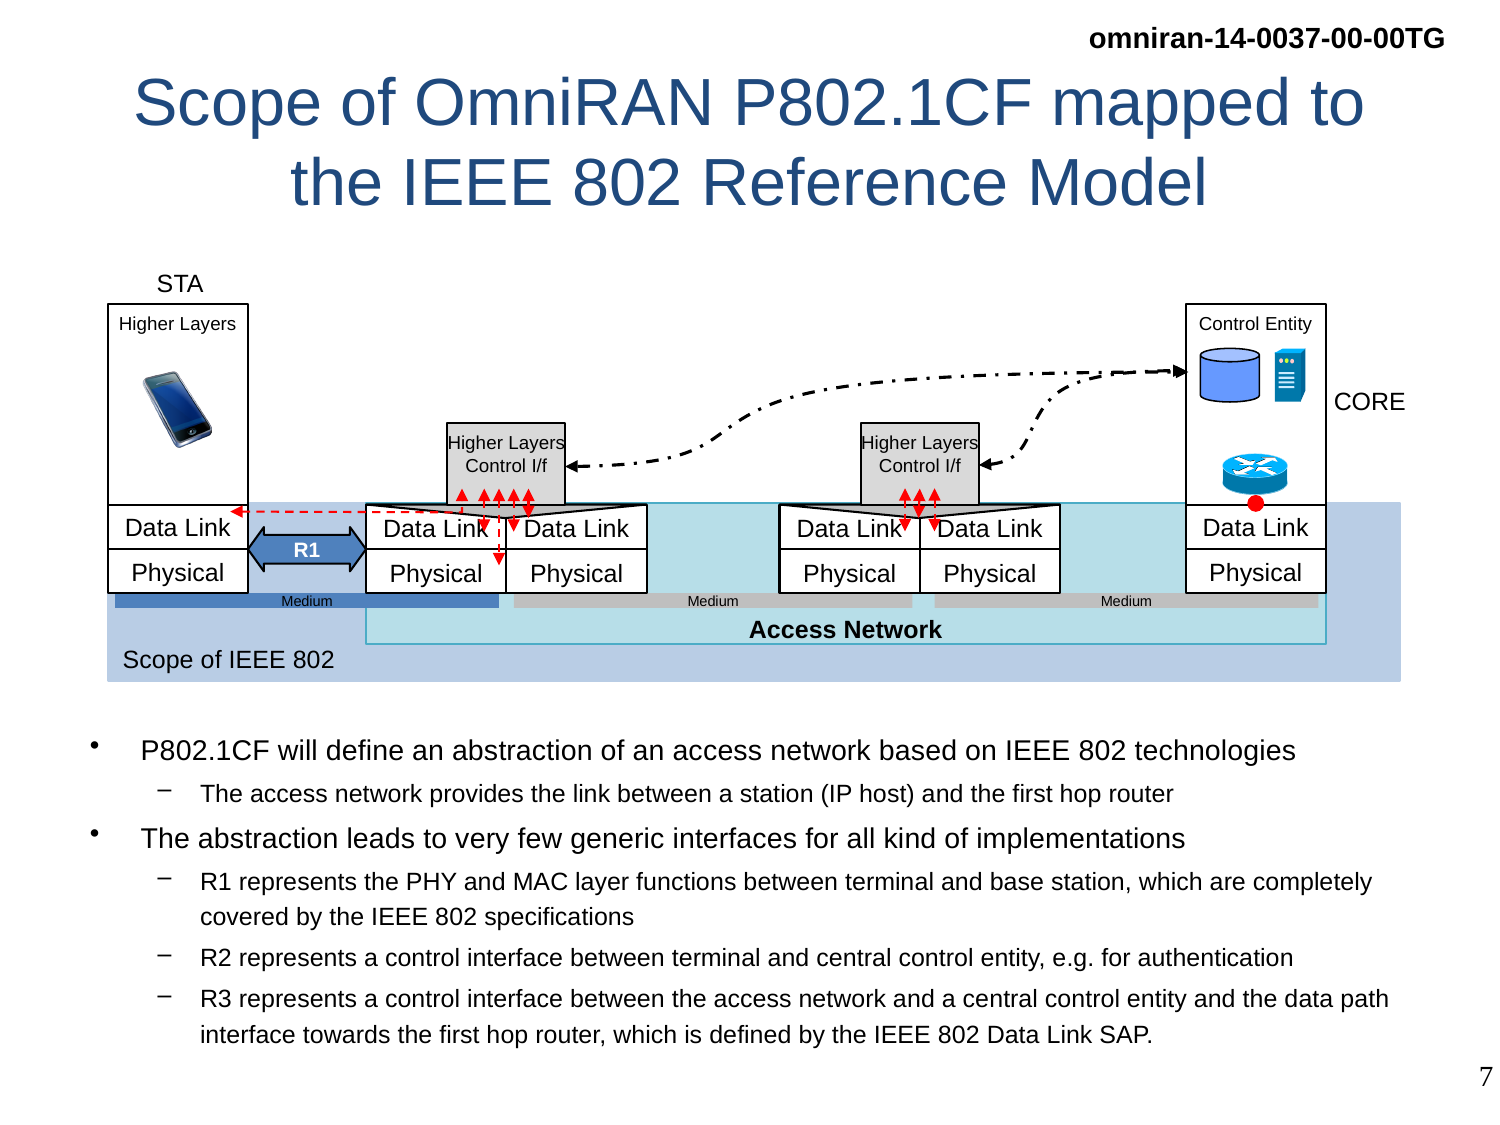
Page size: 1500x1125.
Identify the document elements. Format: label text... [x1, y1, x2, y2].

text_box Data Link [1185, 505, 1326, 548]
text_box Physical [507, 548, 647, 594]
text_box [488, 505, 494, 517]
text_box Data Link [107, 505, 248, 548]
text_box Physical [107, 548, 248, 594]
text_box [230, 488, 469, 518]
text_box R1 [247, 527, 367, 572]
text_box Access Network [366, 594, 1326, 644]
text_box STA [141, 259, 219, 305]
text_box Medium [115, 593, 499, 608]
text_box Data Link [779, 505, 920, 548]
text_box Higher Layers Control I/f [860, 423, 979, 505]
text_box [504, 505, 509, 519]
text_box Higher Layers Control I/f [447, 423, 566, 505]
text_box Physical [366, 548, 507, 594]
text_box Scope of IEEE 802 [107, 503, 1400, 681]
text_box [779, 504, 900, 517]
text_box Medium [513, 593, 913, 608]
text_box [453, 505, 479, 516]
text_box [565, 372, 1125, 473]
text_box [978, 364, 1186, 471]
picture [1258, 468, 1275, 475]
text_box Physical [920, 548, 1060, 594]
text_box Medium [934, 593, 1319, 608]
text_box Data Link [366, 513, 494, 548]
picture [1222, 453, 1290, 497]
picture [1258, 458, 1275, 464]
list P802.1CF will define an abstraction of an access network based on IEEE 802 technologies The access network provides the link between a station (IP host) and the first hop router The abstraction leads to very few generic interfaces for all kind of implementations R1 represents the PHY and MAC layer functions between terminal and base station, which are completely covered by the IEEE 802 specifications R2 represents a control interface between terminal and central control entity, e.g. for authentication R3 represents a control interface between the access network and a central control entity and the data path interface towards the first hop router, which is defined by the IEEE 802 Data Link SAP. [75, 717, 1425, 1065]
text_box [1200, 348, 1260, 402]
text_box Higher Layers [107, 304, 248, 505]
text_box Physical [1185, 548, 1326, 594]
title Scope of OmniRAN P802.1CF mapped to the IEEE 802 Reference Model [75, 45, 1425, 233]
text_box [1273, 348, 1306, 402]
text_box Access Network [566, 503, 860, 593]
text_box Physical [779, 548, 920, 594]
text_box [533, 504, 647, 516]
picture [1235, 467, 1251, 475]
text_box Data Link [920, 505, 1060, 548]
text_box Access Network [979, 503, 1185, 593]
picture [1237, 458, 1253, 464]
text_box [1248, 504, 1263, 511]
picture [1222, 453, 1250, 463]
picture [129, 364, 218, 453]
text_box [938, 504, 1061, 517]
text_box [925, 505, 930, 518]
text_box [518, 505, 524, 517]
text_box Control Entity [1185, 304, 1326, 505]
text_box [909, 505, 913, 518]
text_box CORE [1319, 377, 1421, 423]
text_box Data Link [507, 505, 647, 548]
